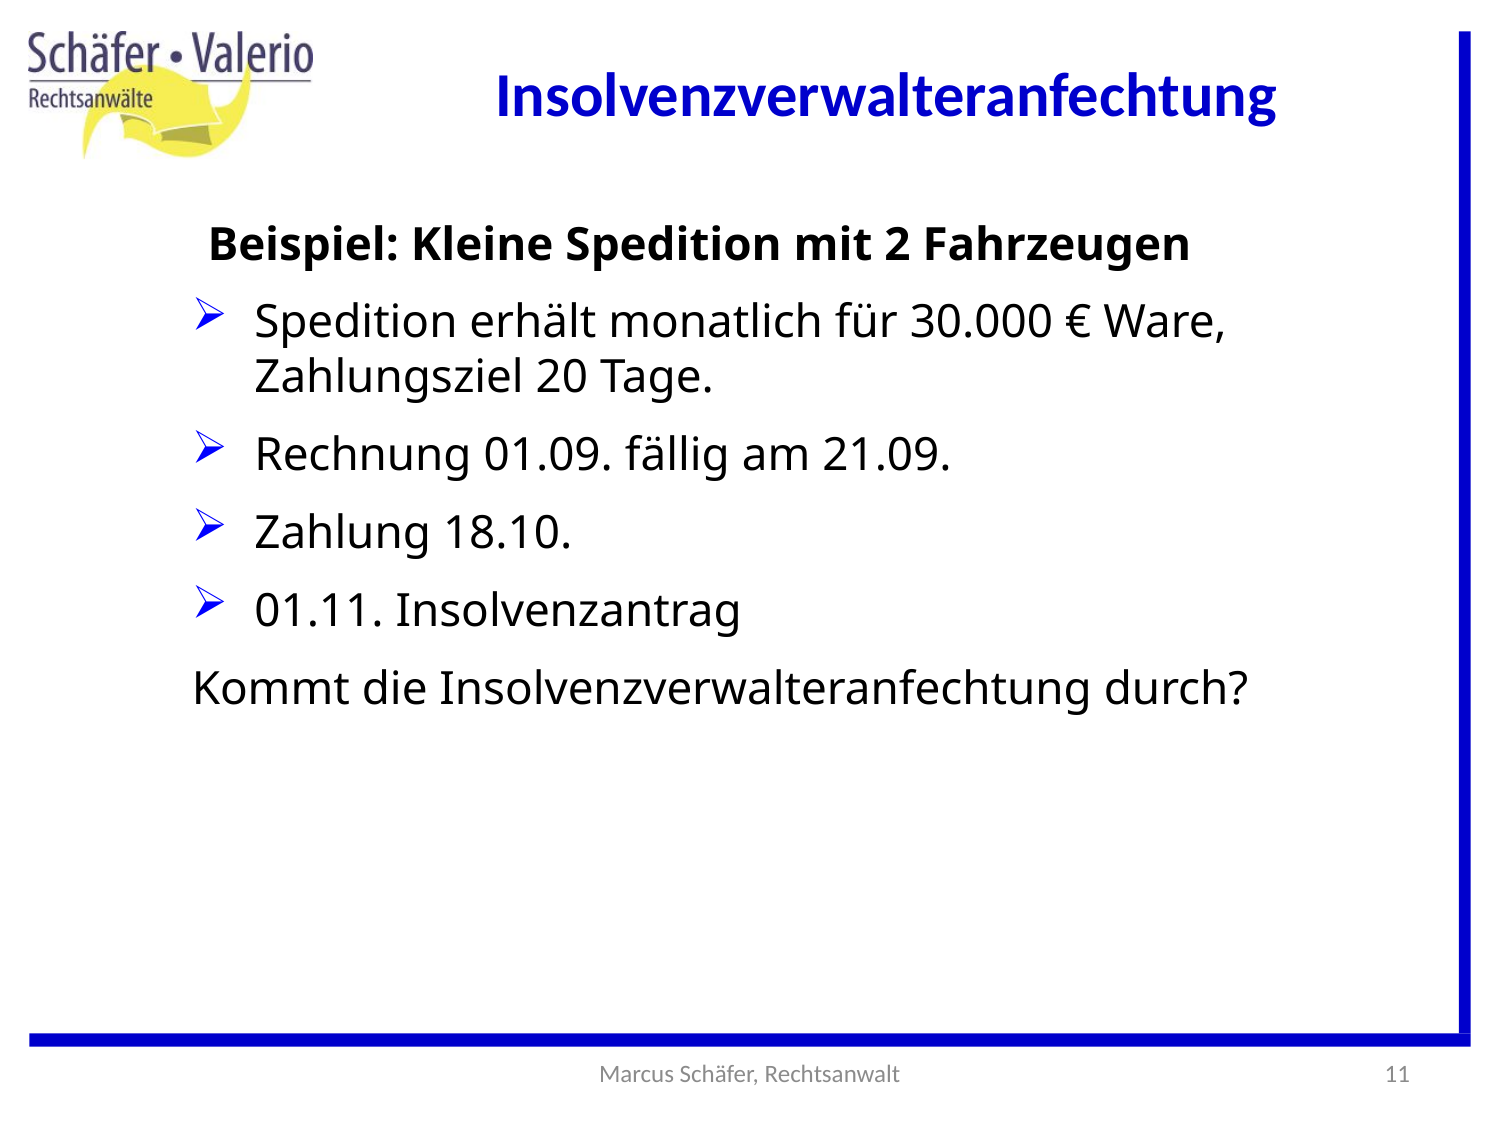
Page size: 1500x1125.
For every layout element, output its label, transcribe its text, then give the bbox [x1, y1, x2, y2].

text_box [29, 31, 1471, 1048]
slide_number 11 [1074, 1055, 1425, 1103]
picture [28, 31, 314, 160]
footer Marcus Schäfer, Rechtsanwalt [512, 1055, 988, 1103]
